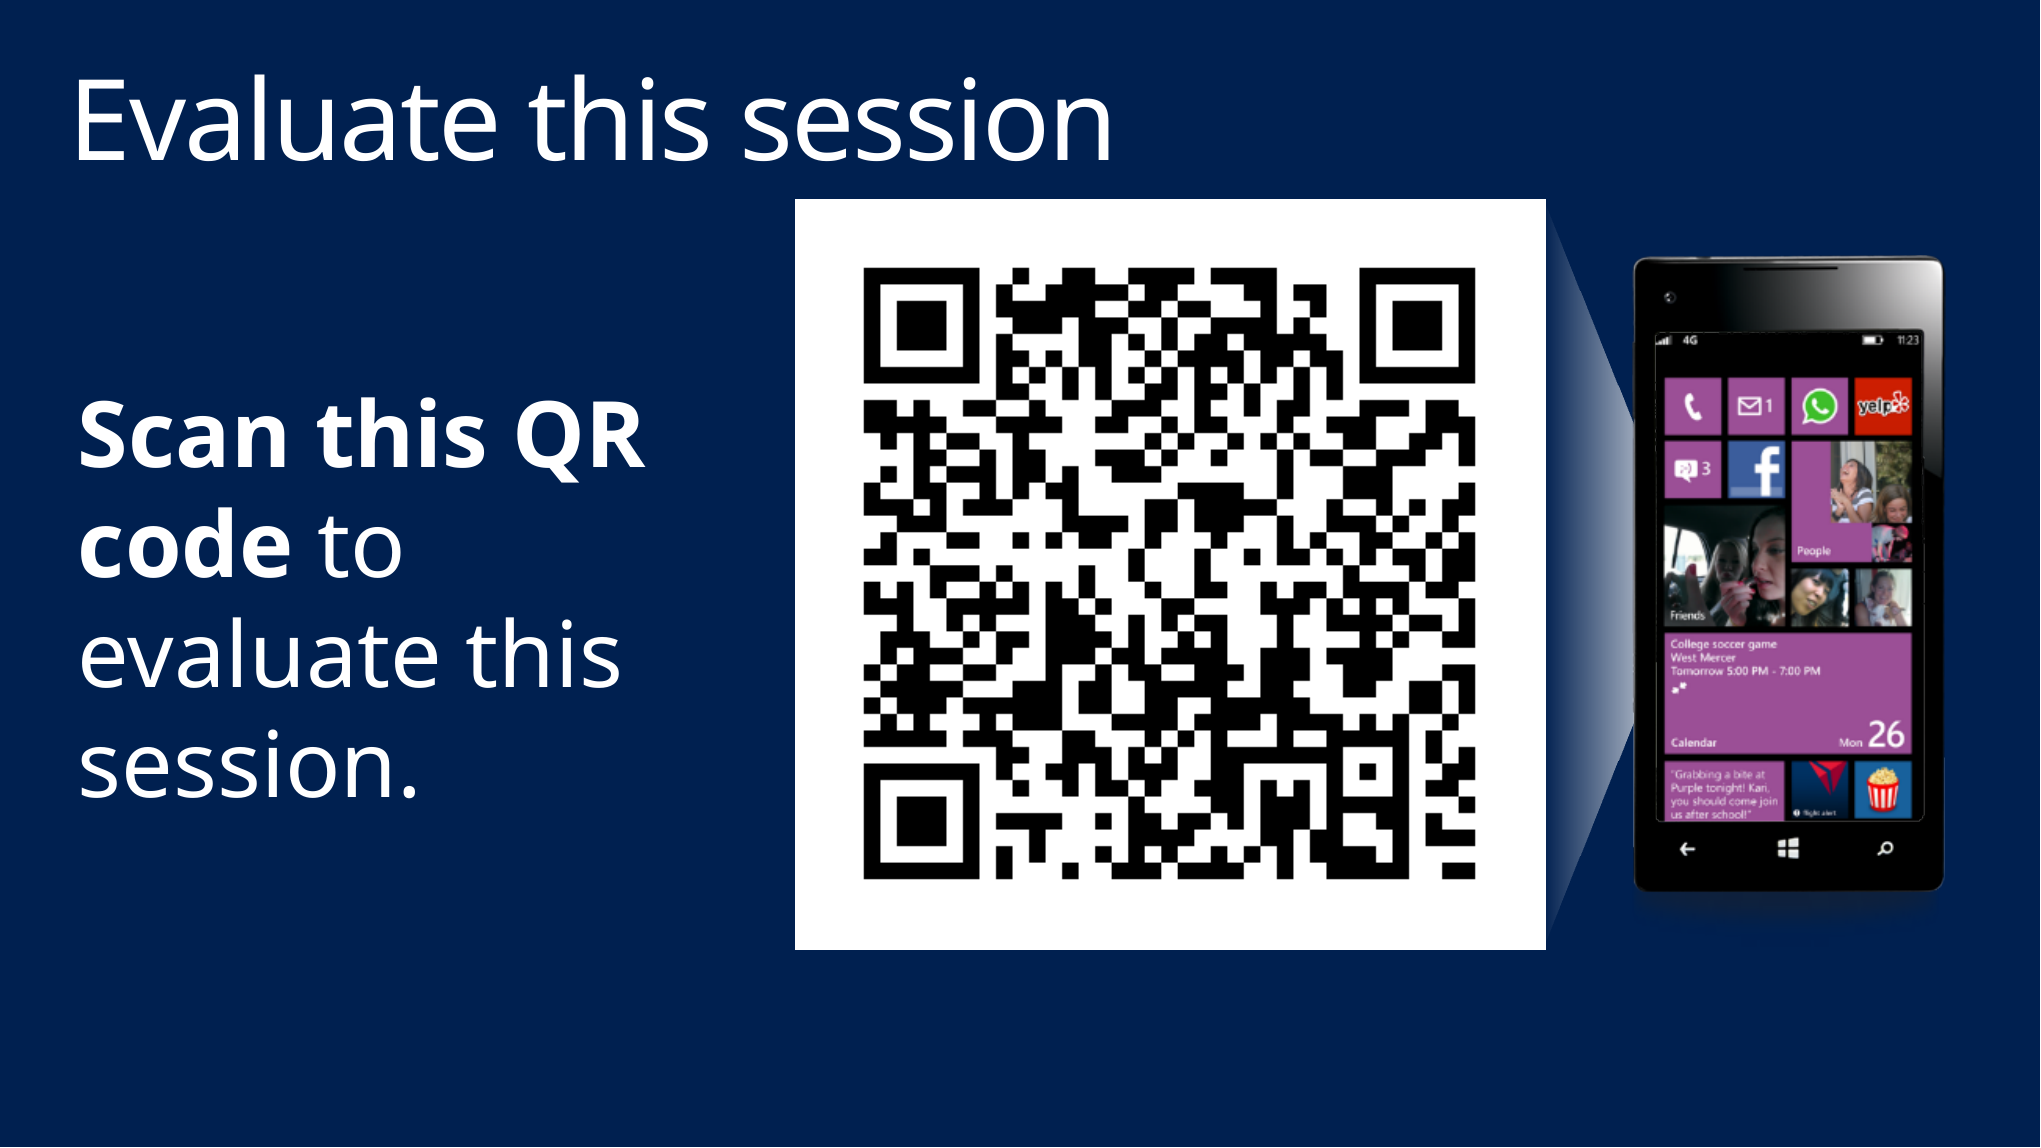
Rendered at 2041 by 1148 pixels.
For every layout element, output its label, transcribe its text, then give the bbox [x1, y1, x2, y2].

picture [794, 198, 1546, 950]
text_box Scan this QR code to evaluate this session. [47, 351, 794, 840]
title Evaluate this session [45, 48, 1996, 200]
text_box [1630, 255, 1946, 947]
text_box [1546, 202, 1630, 944]
